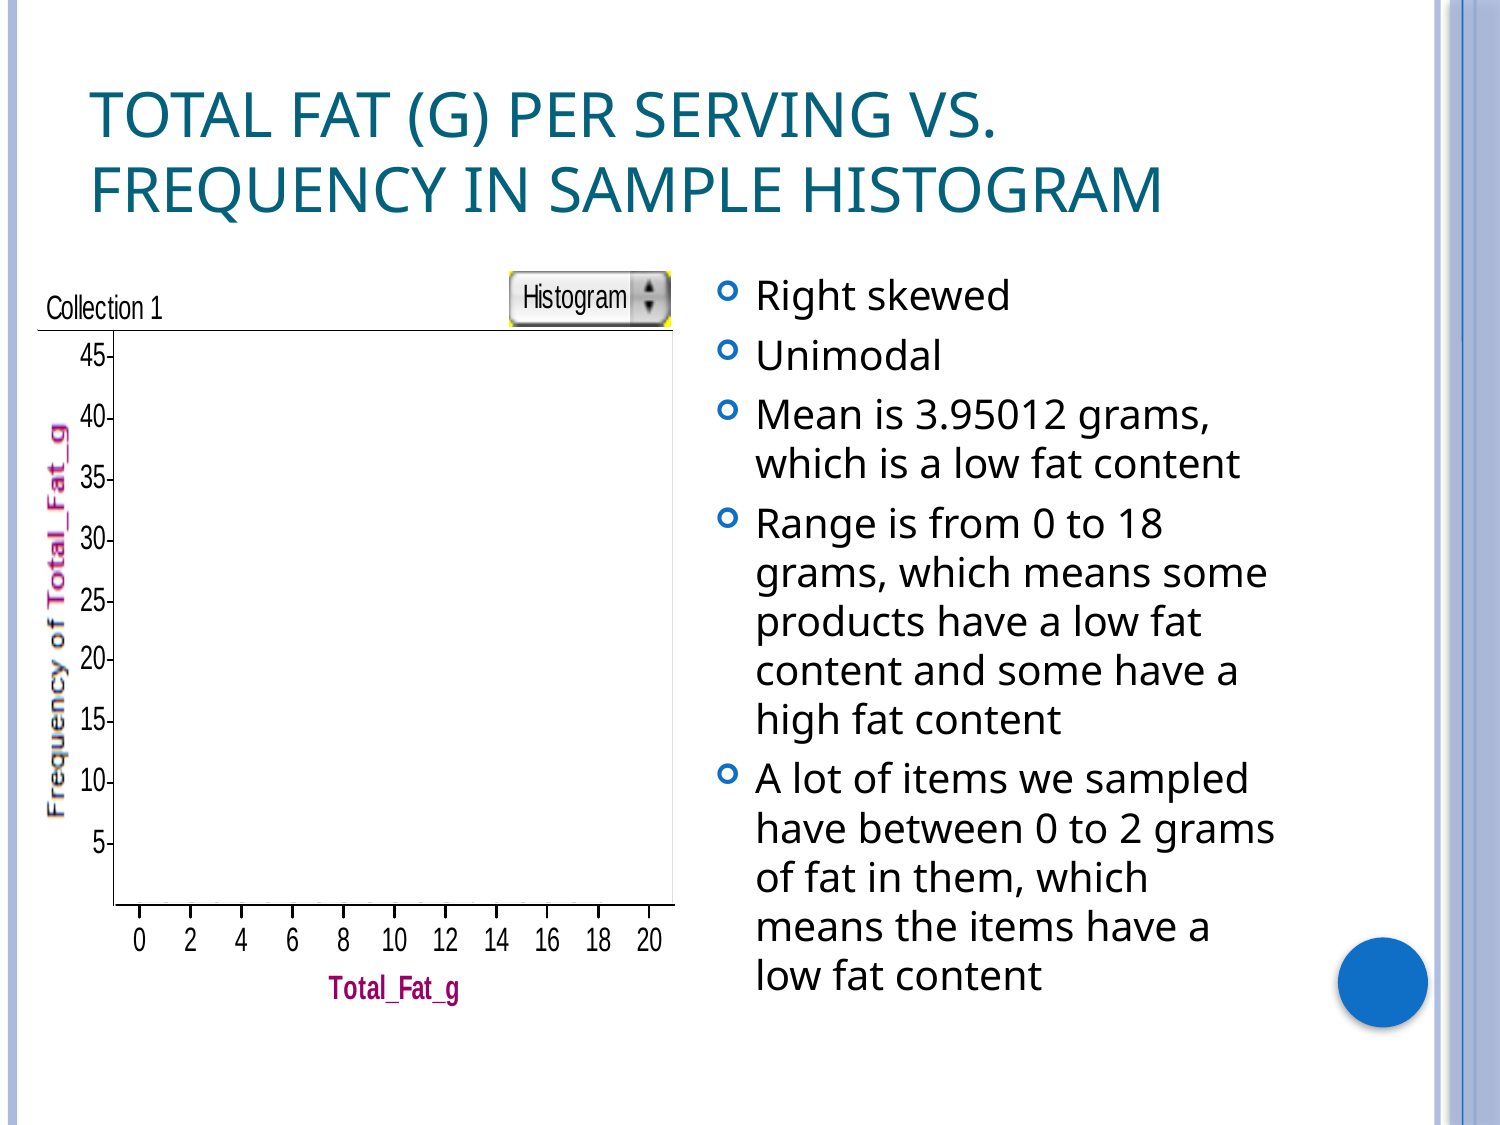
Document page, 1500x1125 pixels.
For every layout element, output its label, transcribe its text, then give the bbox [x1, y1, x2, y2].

list Right skewed Unimodal Mean is 3.95012 grams, which is a low fat content Range is from 0 to 18 grams, which means some products have a low fat content and some have a high fat content A lot of items we sampled have between 0 to 2 grams of fat in them, which means the items have a low fat content [700, 262, 1301, 1013]
title Total Fat (g) Per Serving Vs. Frequency in Sample Histogram [75, 45, 1300, 233]
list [36, 261, 676, 1013]
